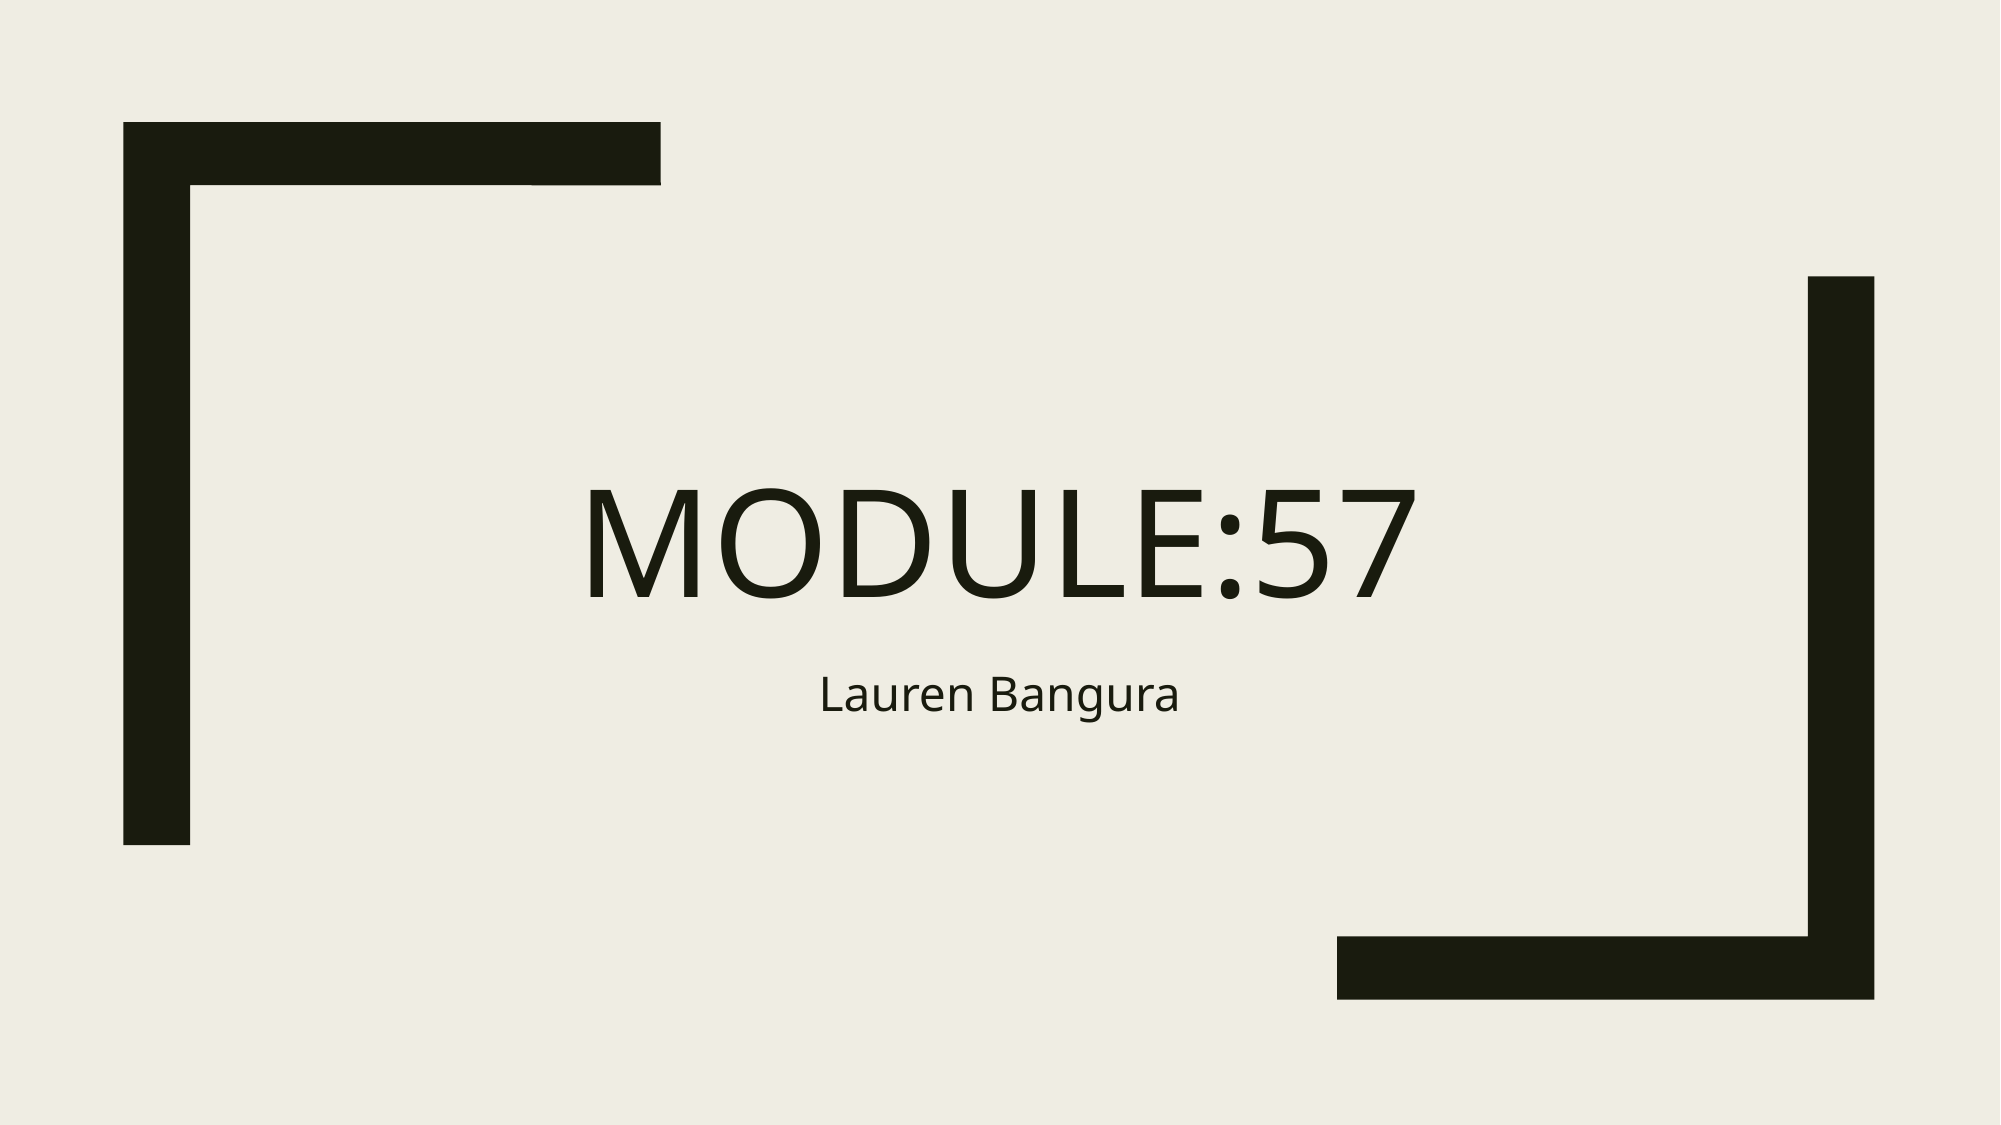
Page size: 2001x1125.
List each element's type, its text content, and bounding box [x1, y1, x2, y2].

subtitle Lauren Bangura [439, 649, 1561, 828]
title Module:57 [314, 293, 1686, 638]
